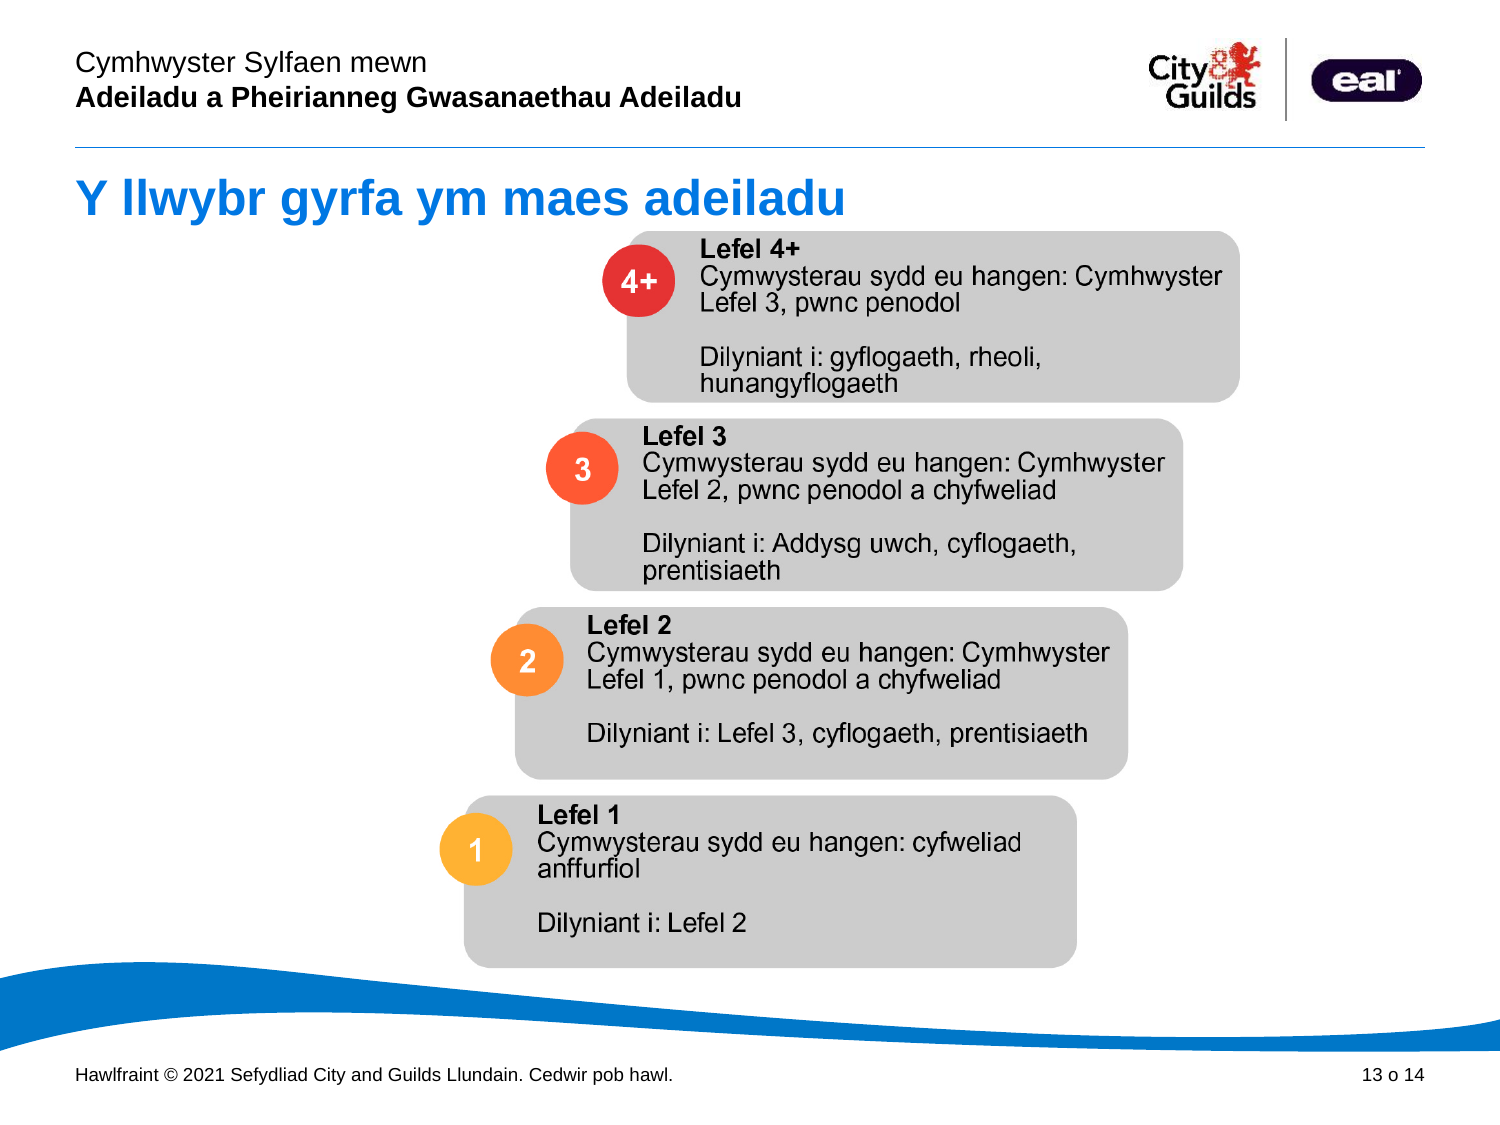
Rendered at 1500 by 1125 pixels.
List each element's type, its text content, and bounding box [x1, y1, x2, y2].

picture [1149, 38, 1422, 121]
picture [430, 231, 1299, 976]
title Y llwybr gyrfa ym maes adeiladu [74, 165, 1426, 229]
